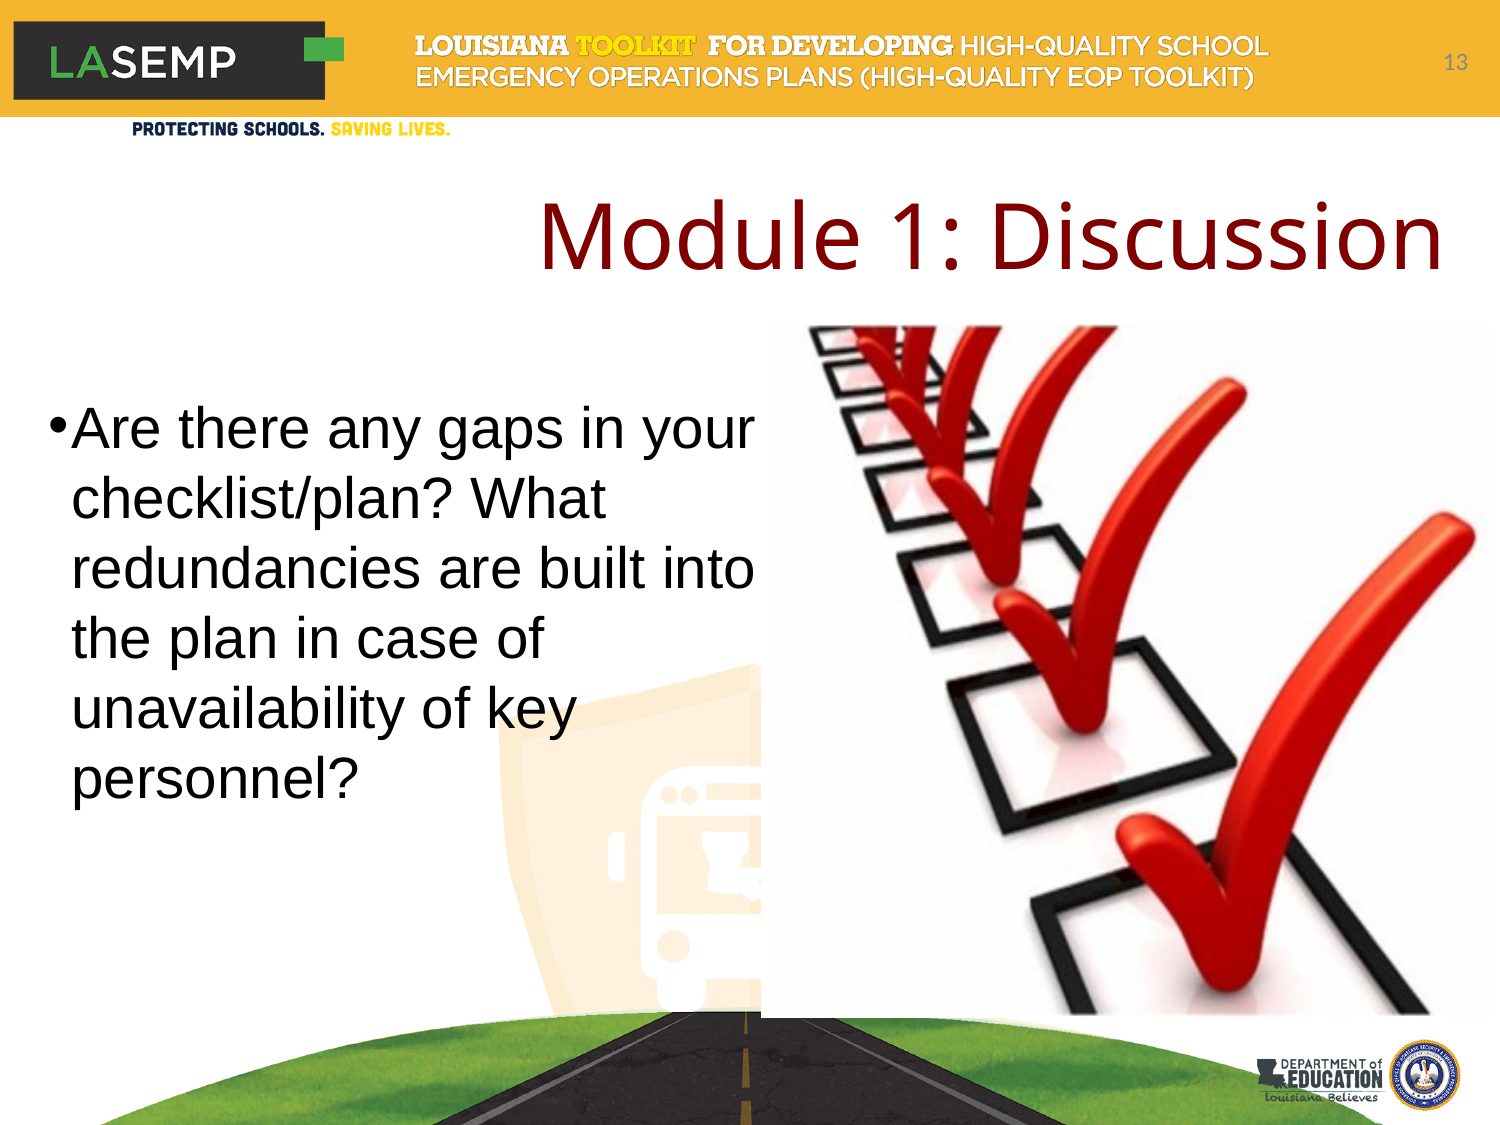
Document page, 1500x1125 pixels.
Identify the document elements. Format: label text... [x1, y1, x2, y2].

list Are there any gaps in your checklist/plan? What redundancies are built into the plan in case of unavailability of key personnel? [0, 375, 756, 912]
picture [0, 0, 1500, 1125]
slide_number 13 [1133, 30, 1484, 91]
title Module 1: Discussion [50, 200, 1463, 375]
